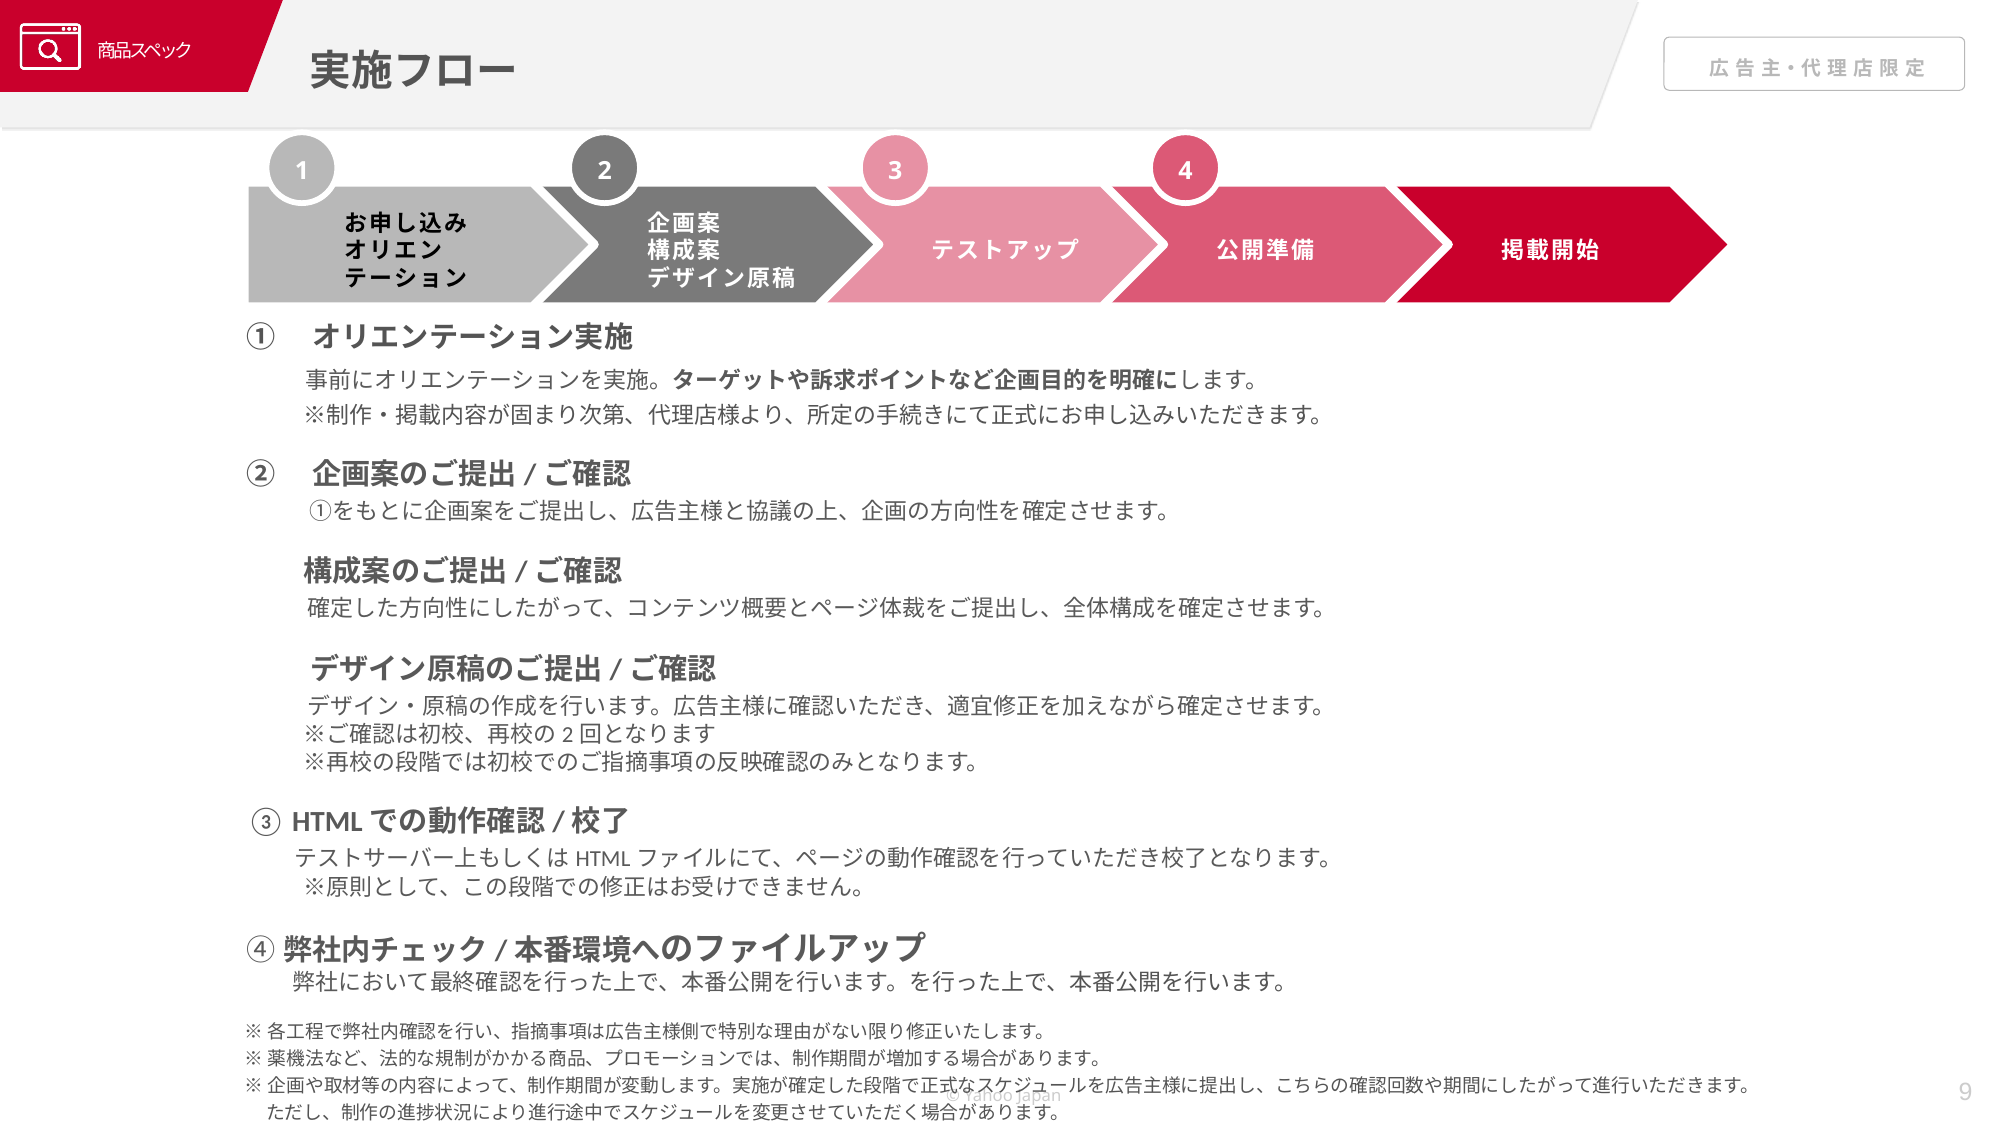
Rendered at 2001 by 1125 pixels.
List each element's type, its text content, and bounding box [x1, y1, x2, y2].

text_box お申し込み オリエン テーション [244, 182, 595, 307]
text_box 企画案 構成案 デザイン原稿 [534, 182, 880, 307]
text_box テストアップ [818, 182, 1165, 307]
text_box 公開準備 [1103, 182, 1449, 307]
list 実施フロー [309, 41, 1645, 97]
text_box ※各工程で弊社内確認を行い、指摘事項は広告主様側で特別な理由がない限り修正いたします。 ※薬機法など、法的な規制がかかる商品、プロモーションでは、制作期間が増加する場合があります。 ※企画や取材等の内容によって、制作期間が変動します。実施が確定した段階で正式なスケジュールを広告主様に提出し、こちらの確認回数や期間にしたがって進行いただきます。 ただし、制作の進捗状況により進行途中でスケジュールを変更させていただく場合があります。 [244, 1015, 2000, 1123]
text_box 2 [569, 132, 640, 204]
text_box 4 [1150, 132, 1221, 204]
picture [16, 12, 84, 80]
list 商品スペック [97, 13, 240, 81]
text_box ① オリエンテーション実施 事前にオリエンテーションを実施。ターゲットや訴求ポイントなど企画目的を明確にします。 ※制作・掲載内容が固まり次第、代理店様より、所定の手続きにて正式にお申し込みいただきます。 ② 企画案のご提出/ご確認 ①をもとに企画案をご提出し、広告主様と協議の上、企画の方向性を確定させます。 構成案のご提出/ご確認 確定した方向性にしたがって、コンテンツ概要とページ体裁をご提出し、全体構成を確定させます。 デザイン原稿のご提出/ご確認 デザイン・原稿の作成を行います。広告主様に確認いただき、適宜修正を加えながら確定させます。 ※ご確認は初校、再校の2回となります ※再校の段階では初校でのご指摘事項の反映確認のみとなります。 ③ HTMLでの動作確認/校了 テストサーバー上もしくはHTMLファイルにて、ページの動作確認を行っていただき校了となります。 ※原則として、この段階での修正はお受けできません。 ④弊社内チェック/本番環境へのファイルアップ 弊社において最終確認を行った上で、本番公開を行います。を行った上で、本番公開を行います。 [232, 303, 1665, 1002]
text_box 1 [266, 132, 338, 204]
text_box 3 [859, 132, 931, 204]
text_box 掲載開始 [1388, 182, 1734, 307]
